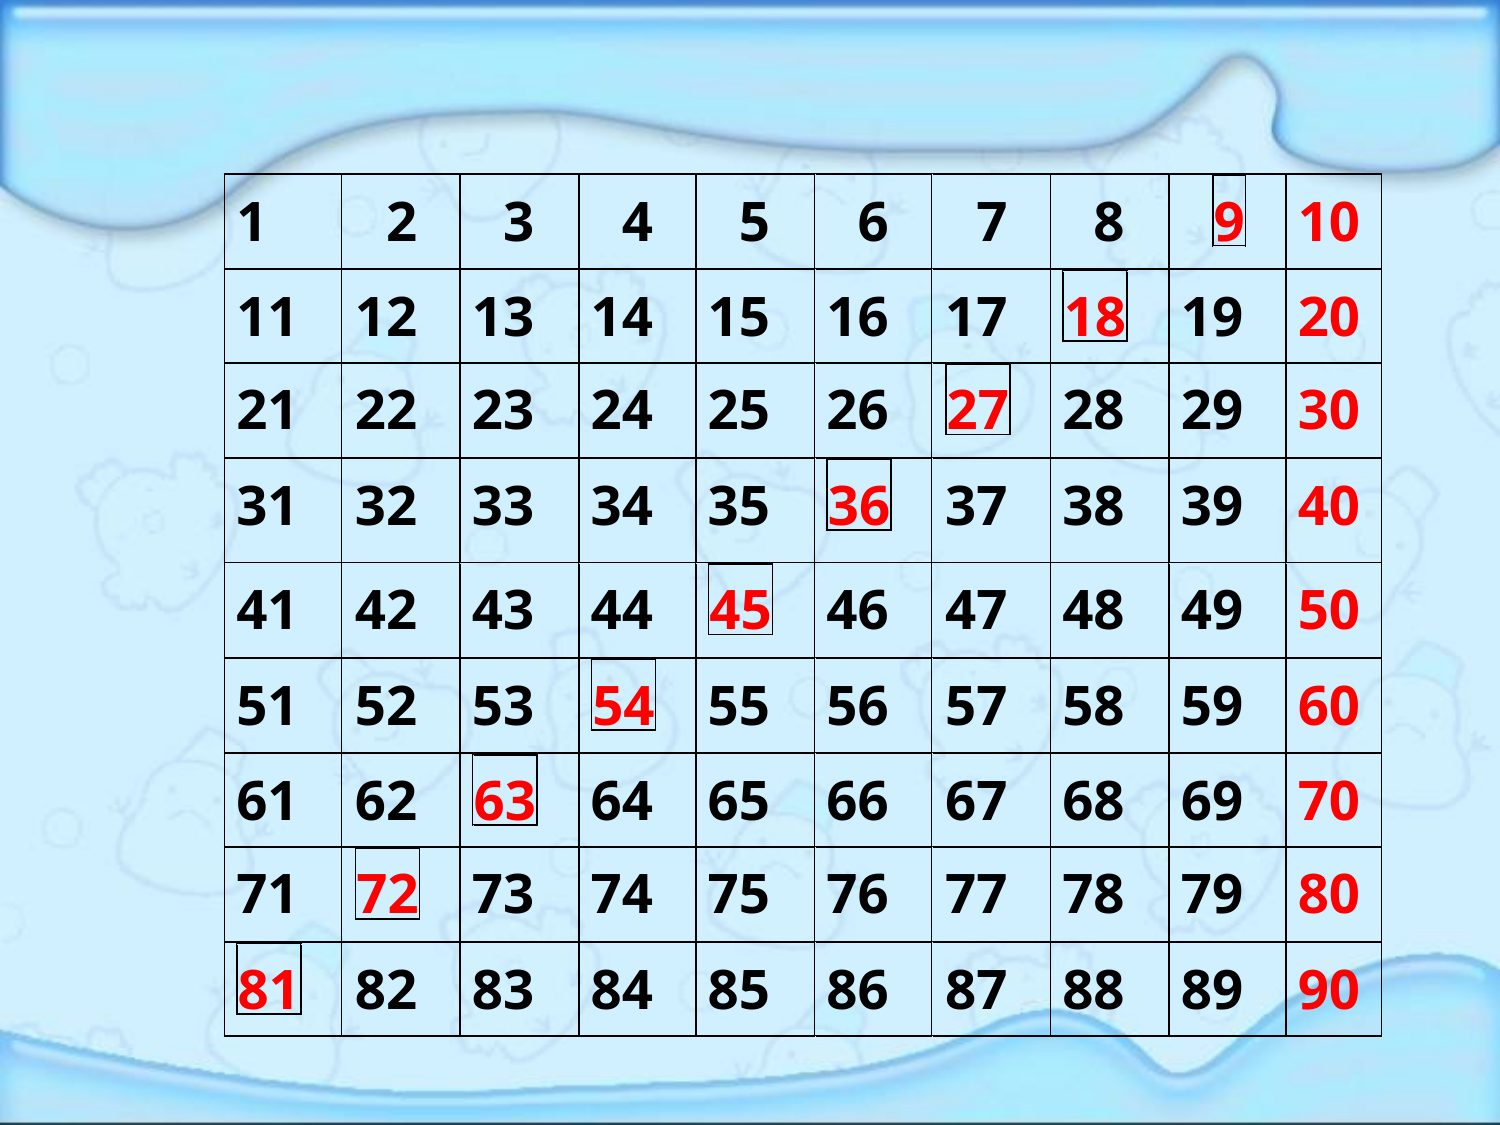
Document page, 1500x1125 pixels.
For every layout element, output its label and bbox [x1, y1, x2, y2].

picture [0, 0, 1500, 1125]
list [223, 172, 1411, 1073]
